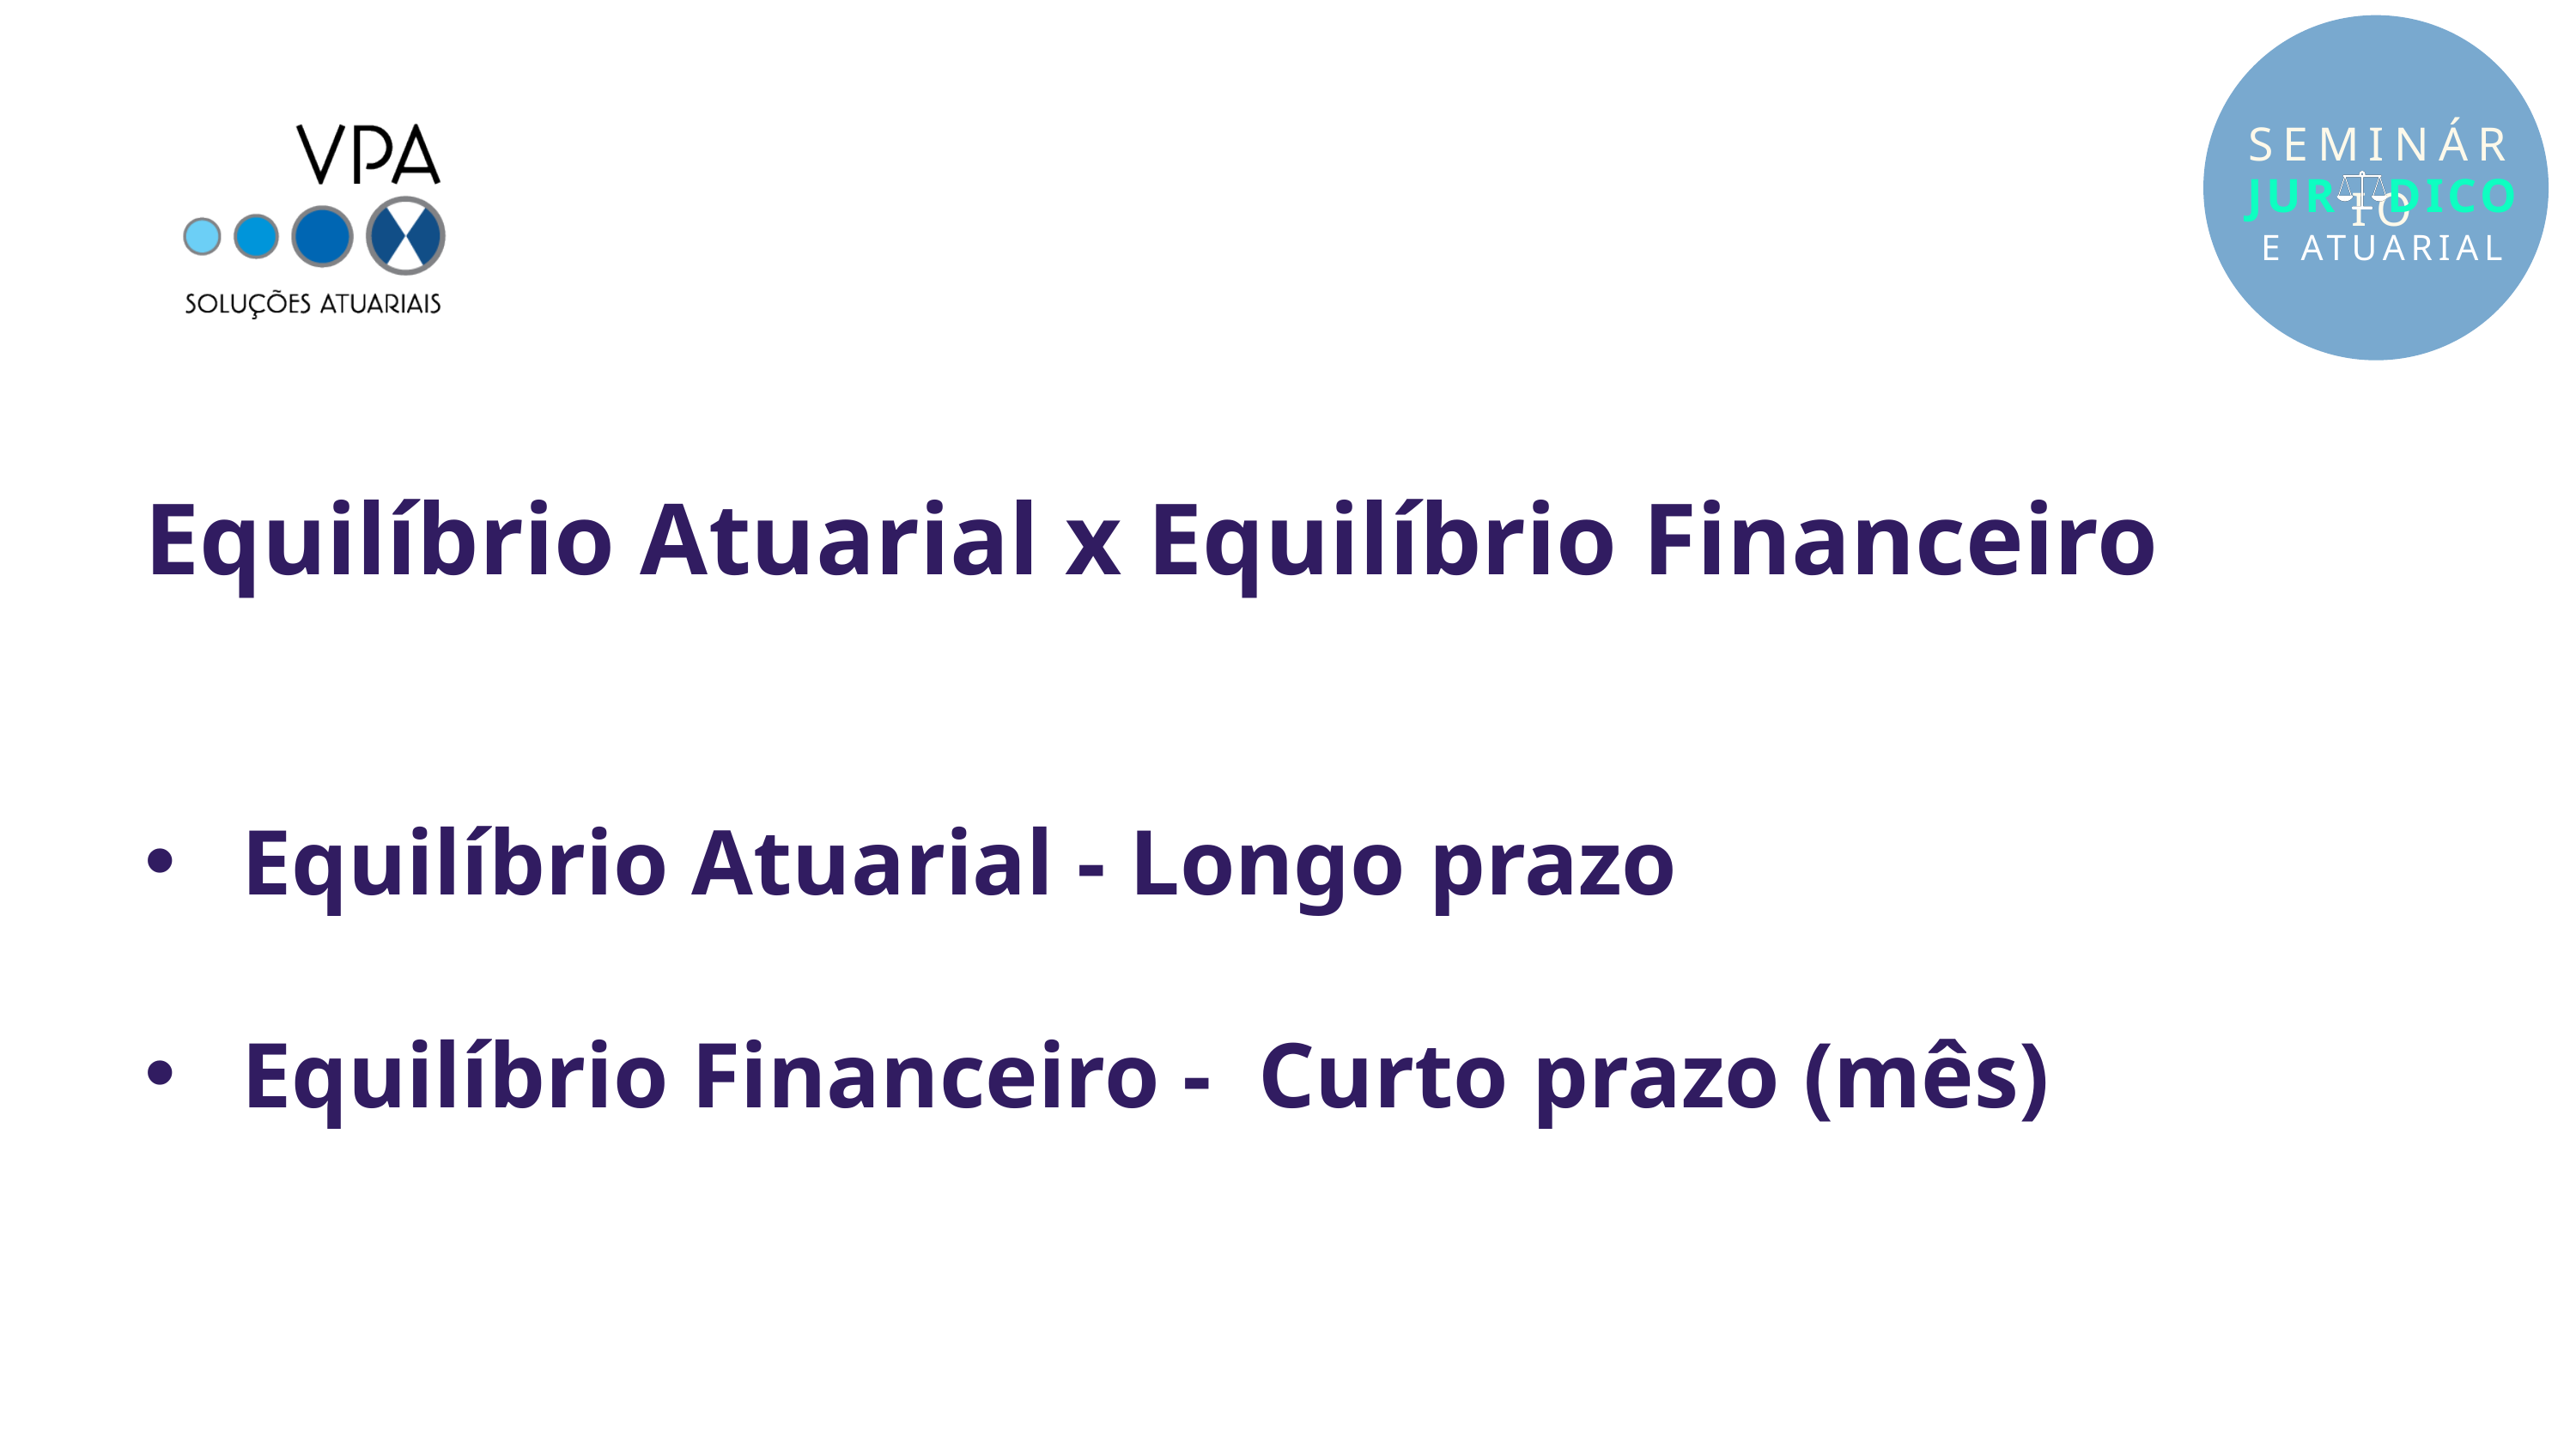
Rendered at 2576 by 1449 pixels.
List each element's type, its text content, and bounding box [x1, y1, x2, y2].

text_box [2202, 15, 2549, 361]
picture [182, 123, 448, 320]
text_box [2245, 111, 2519, 265]
text_box Equilíbrio Atuarial x Equilíbrio Financeiro Equilíbrio Atuarial - Longo prazo Equilíbrio Financeiro - Curto prazo (mês) [144, 381, 2308, 1126]
